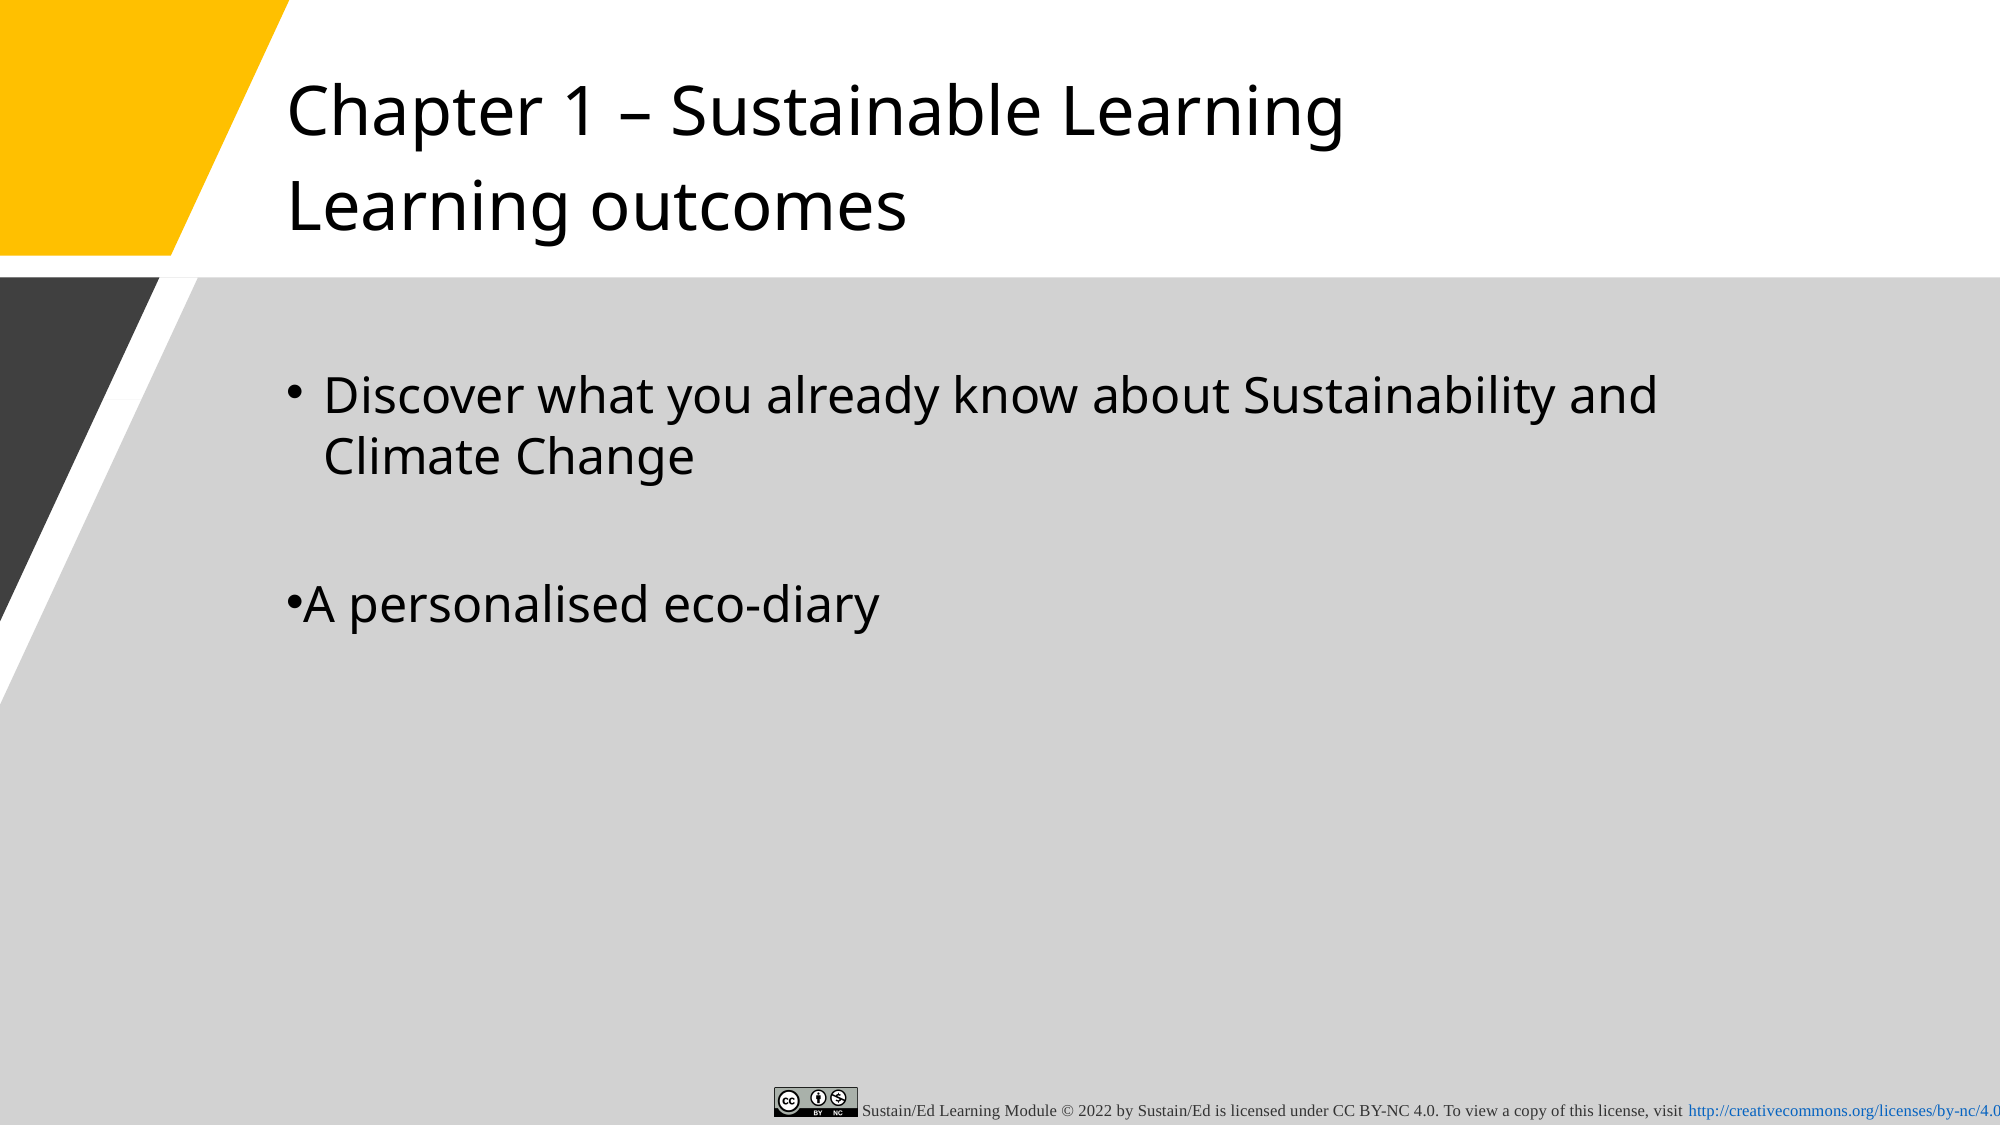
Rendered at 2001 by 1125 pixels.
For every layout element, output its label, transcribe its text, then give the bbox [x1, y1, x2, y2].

text_box [0, 276, 162, 622]
text_box Discover what you already know about Sustainability and Climate Change A personalised eco-diary [271, 356, 1808, 1020]
picture [774, 1087, 858, 1117]
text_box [1398, 464, 1439, 1125]
text_box [0, 276, 2000, 1125]
text_box Chapter 1 – Sustainable Learning Learning outcomes [271, 59, 1808, 255]
text_box [0, 0, 291, 257]
